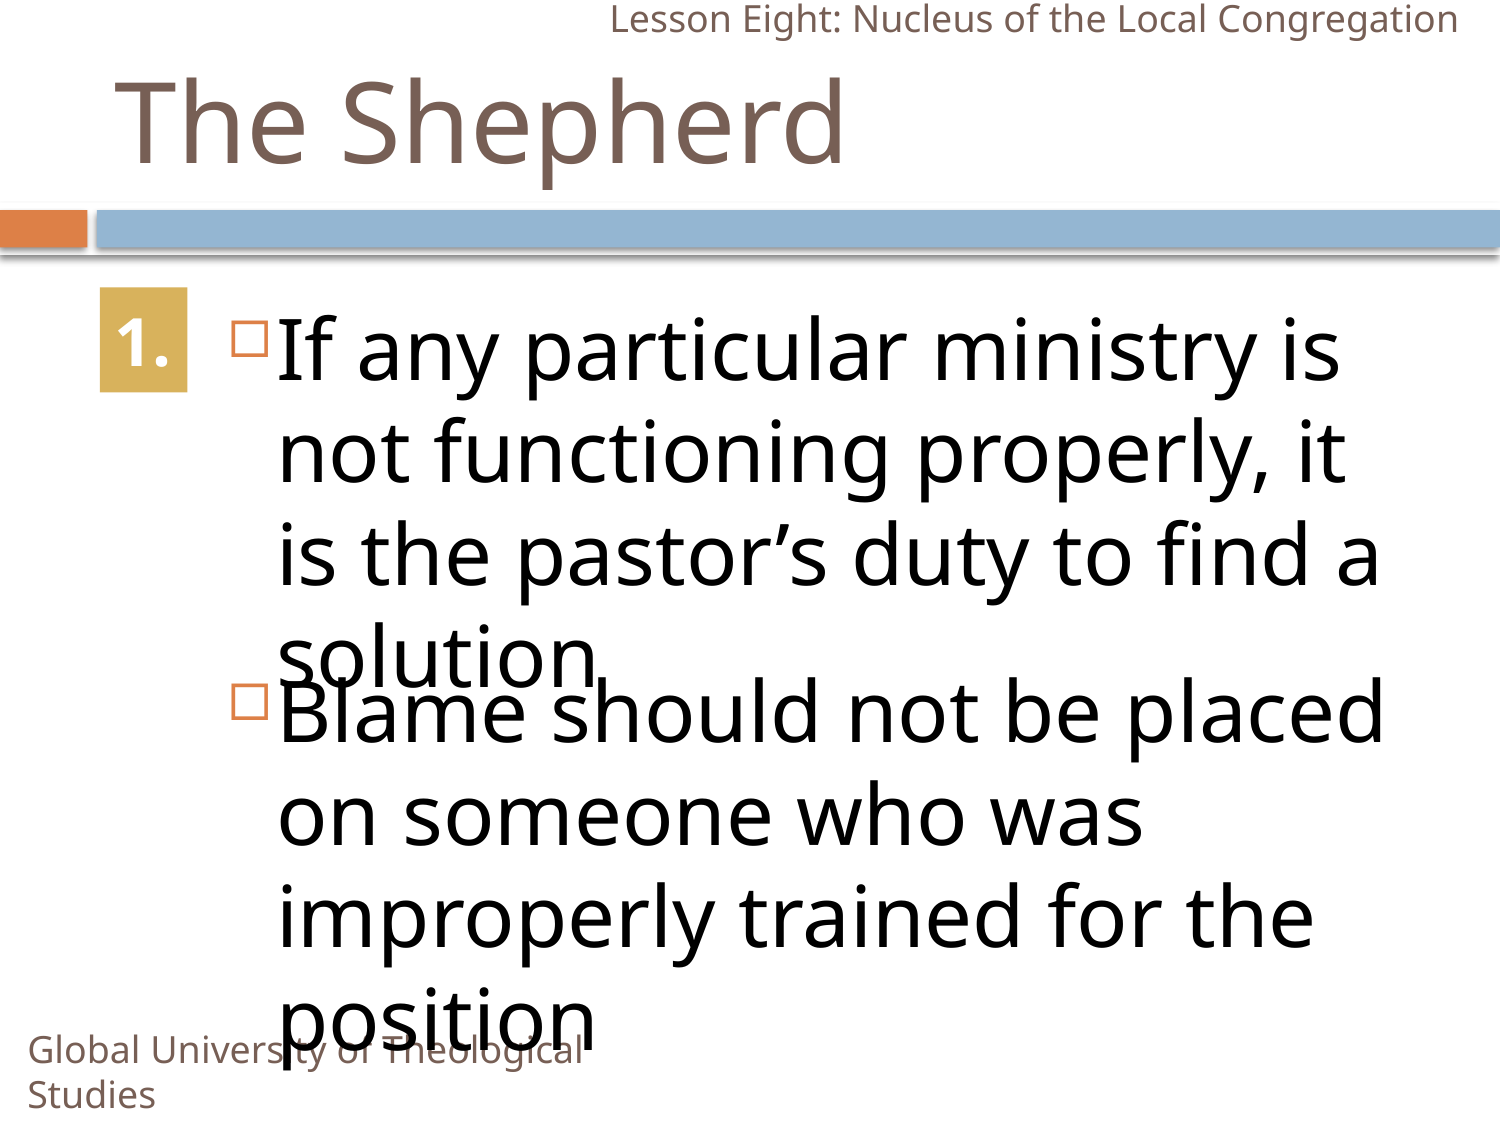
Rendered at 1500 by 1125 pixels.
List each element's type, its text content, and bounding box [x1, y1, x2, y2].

title The Shepherd [99, 37, 1438, 200]
list 1. [99, 287, 188, 393]
list Blame should not be placed on someone who was improperly trained for the position [212, 650, 1425, 1075]
list If any particular ministry is not functioning properly, it is the pastor’s duty to find a solution [212, 287, 1425, 650]
text_box Lesson Eight: Nucleus of the Local Congregation [512, 0, 1475, 48]
text_box Global University of Theological Studies [12, 1018, 713, 1123]
